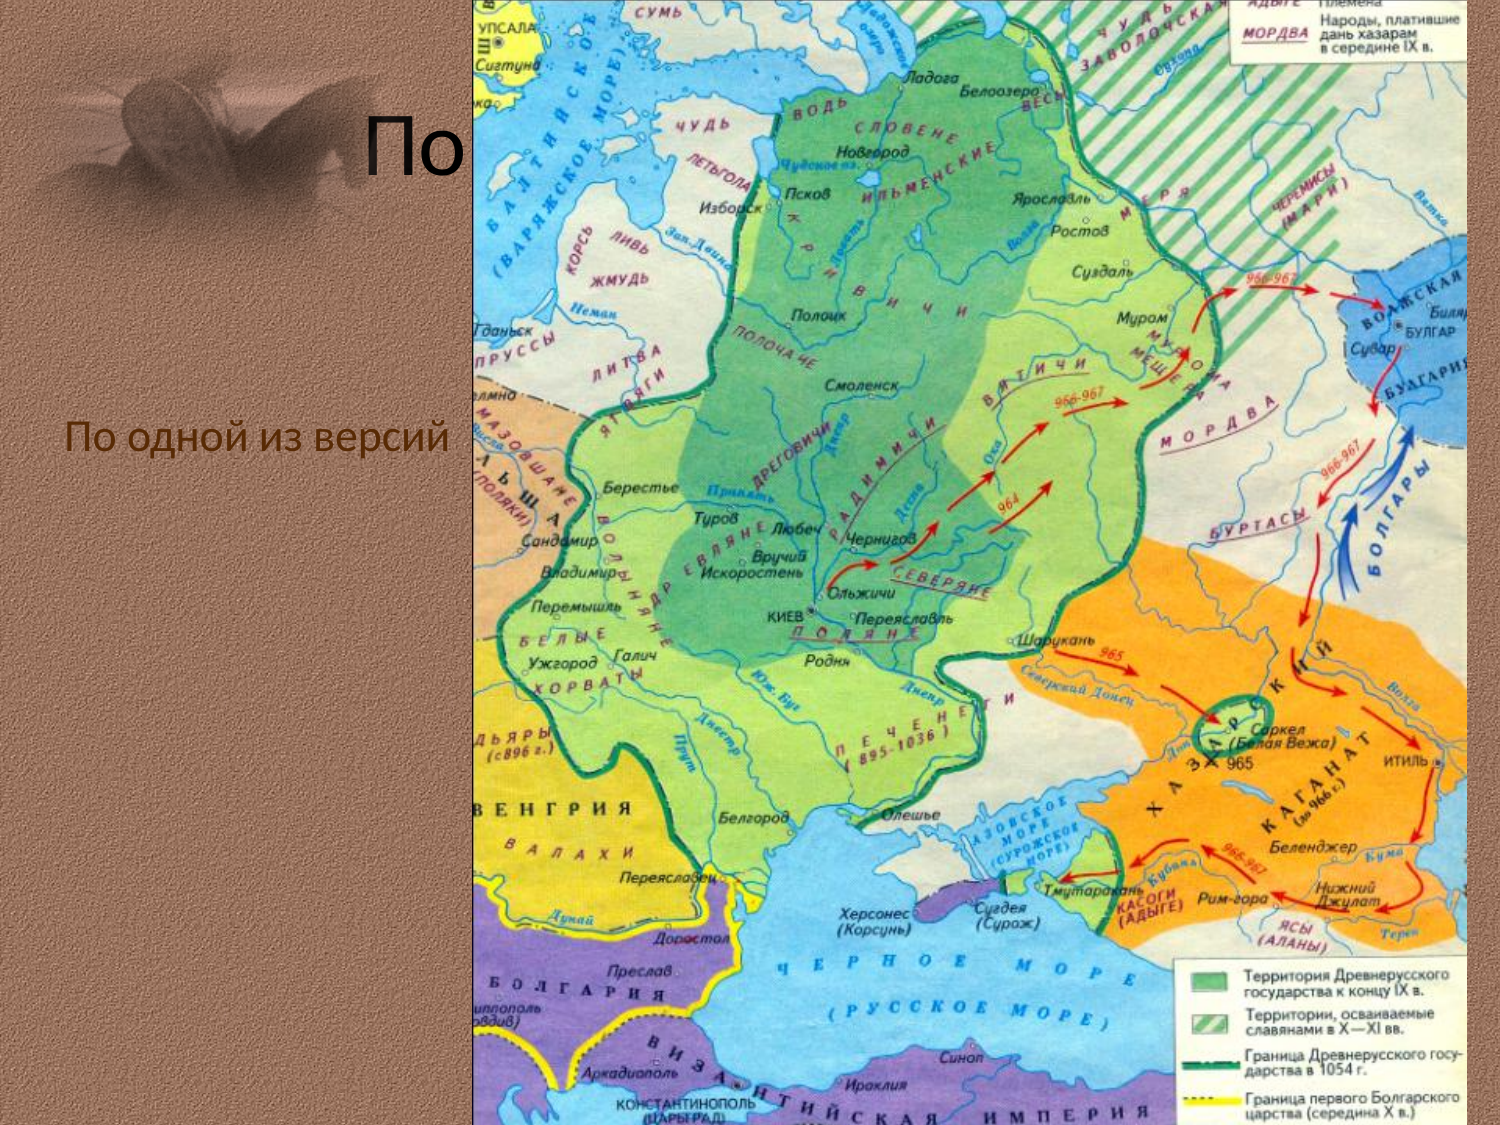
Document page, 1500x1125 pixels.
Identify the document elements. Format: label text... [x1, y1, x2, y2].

text_box По одной из версий [49, 398, 465, 469]
picture [0, 0, 1500, 1125]
